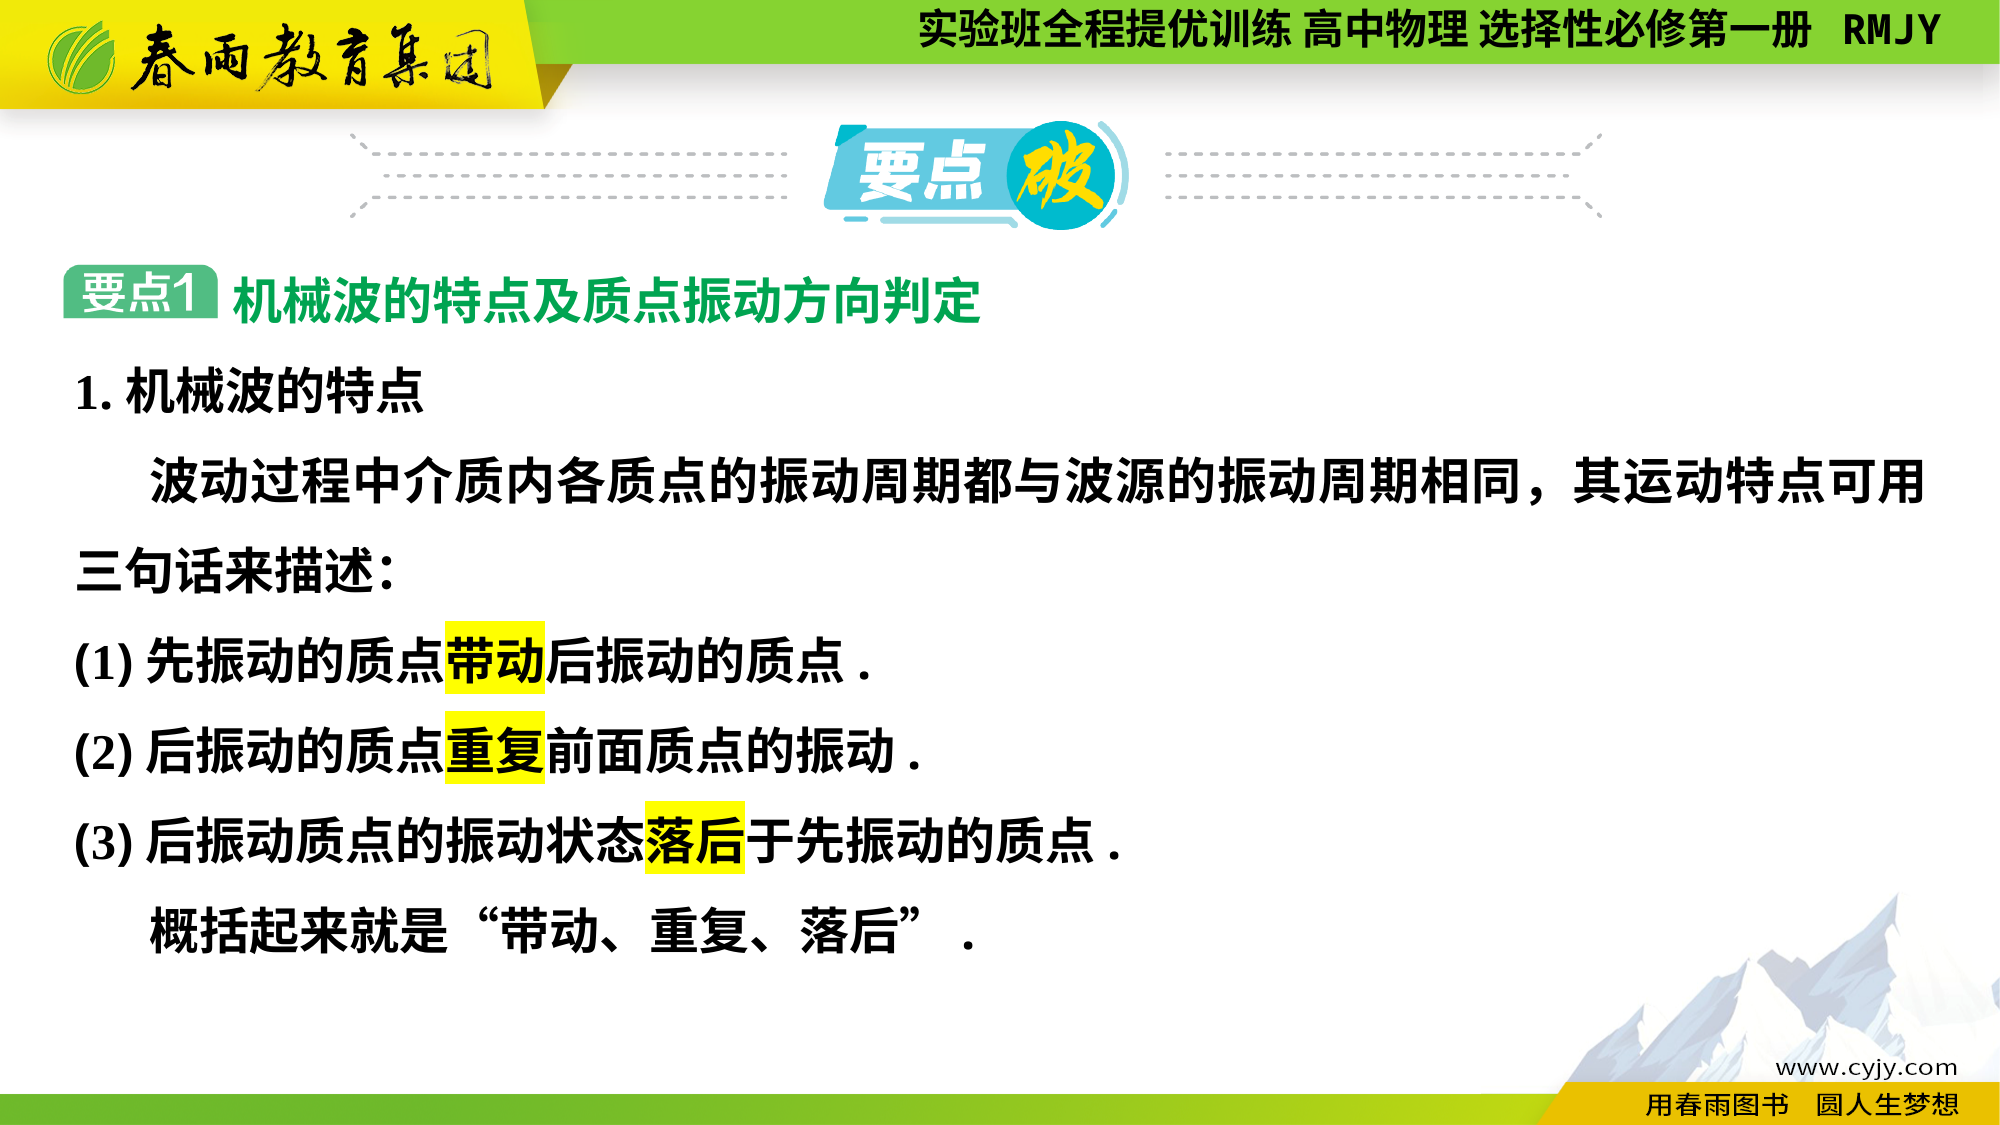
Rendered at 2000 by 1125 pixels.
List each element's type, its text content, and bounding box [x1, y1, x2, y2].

picture [0, 0, 2000, 1125]
list 机械波的特点及质点振动方向判定 1.机械波的特点 波动过程中介质内各质点的振动周期都与波源的振动周期相同，其运动特点可用三句话来描述： (1)先振动的质点带动后振动的质点. (2)后振动的质点重复前面质点的振动. (3)后振动质点的振动状态落后于先振动的质点. 概括起来就是“带动、重复、落后”. [59, 231, 1944, 974]
